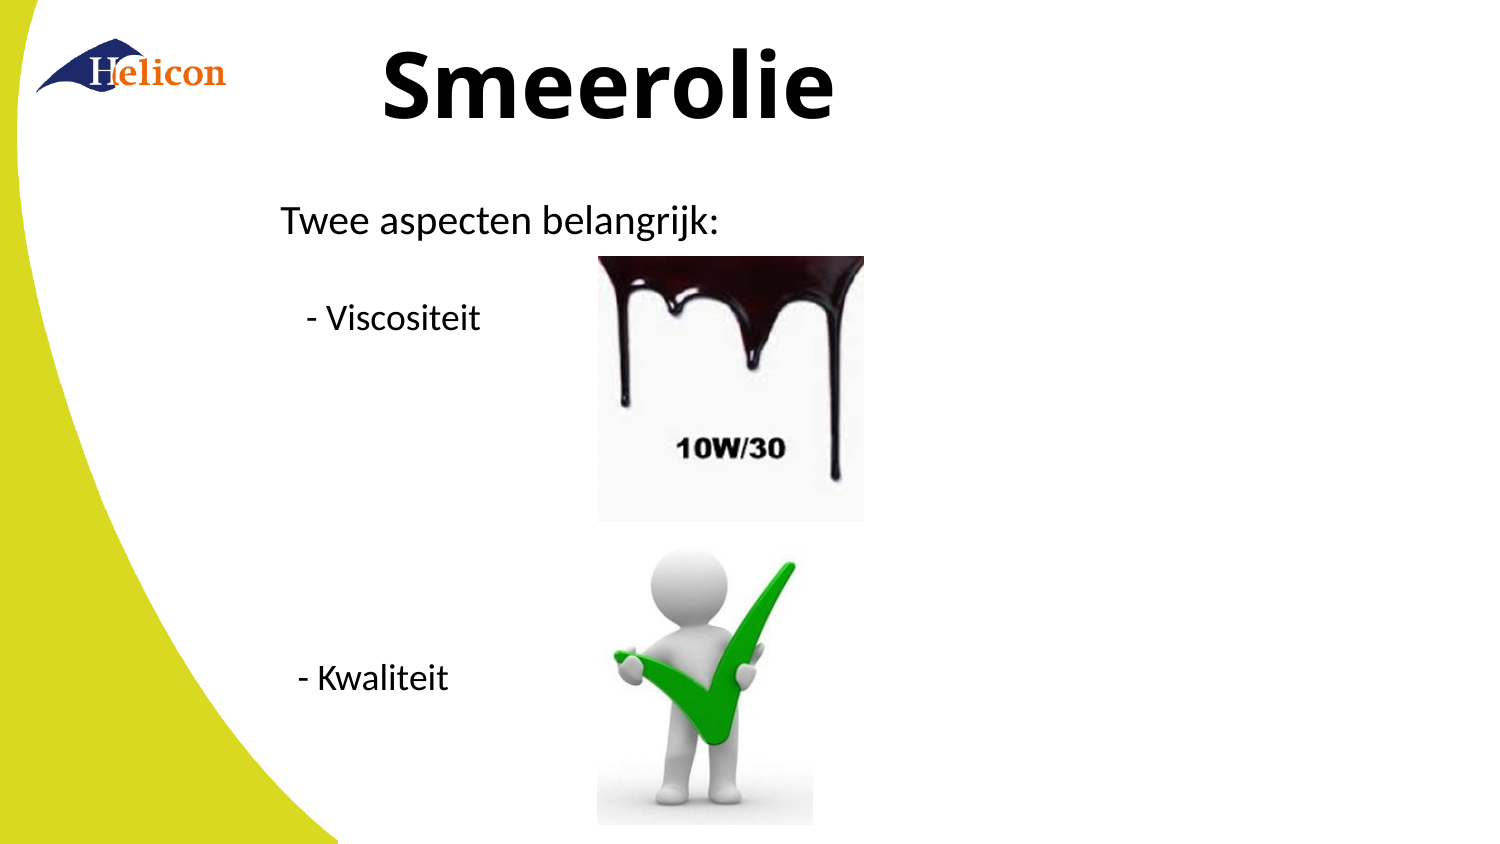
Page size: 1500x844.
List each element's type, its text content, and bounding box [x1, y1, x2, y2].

picture [0, 0, 1500, 844]
text_box Smeerolie [366, 19, 852, 144]
text_box Twee aspecten belangrijk: - Viscositeit - Kwaliteit [265, 185, 1125, 706]
